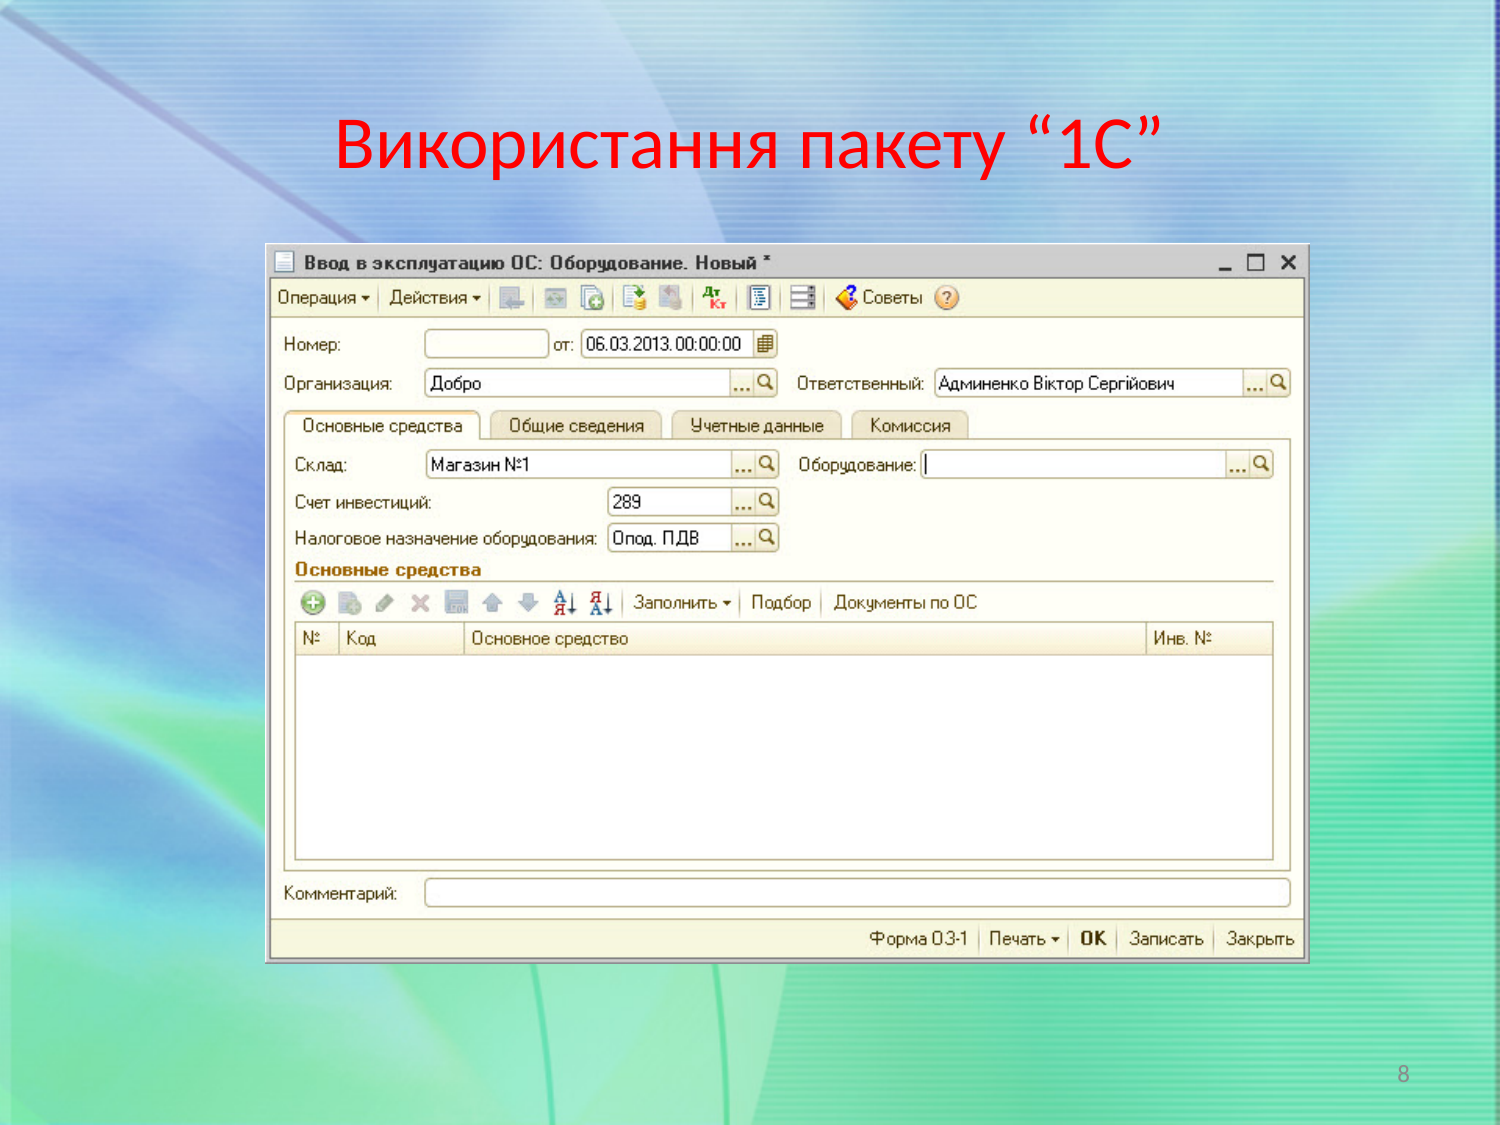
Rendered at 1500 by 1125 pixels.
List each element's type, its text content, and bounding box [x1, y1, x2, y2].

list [265, 243, 1310, 964]
picture [0, 0, 1500, 1125]
slide_number 8 [1074, 1042, 1425, 1103]
title Використання пакету “1С” [75, 45, 1425, 233]
